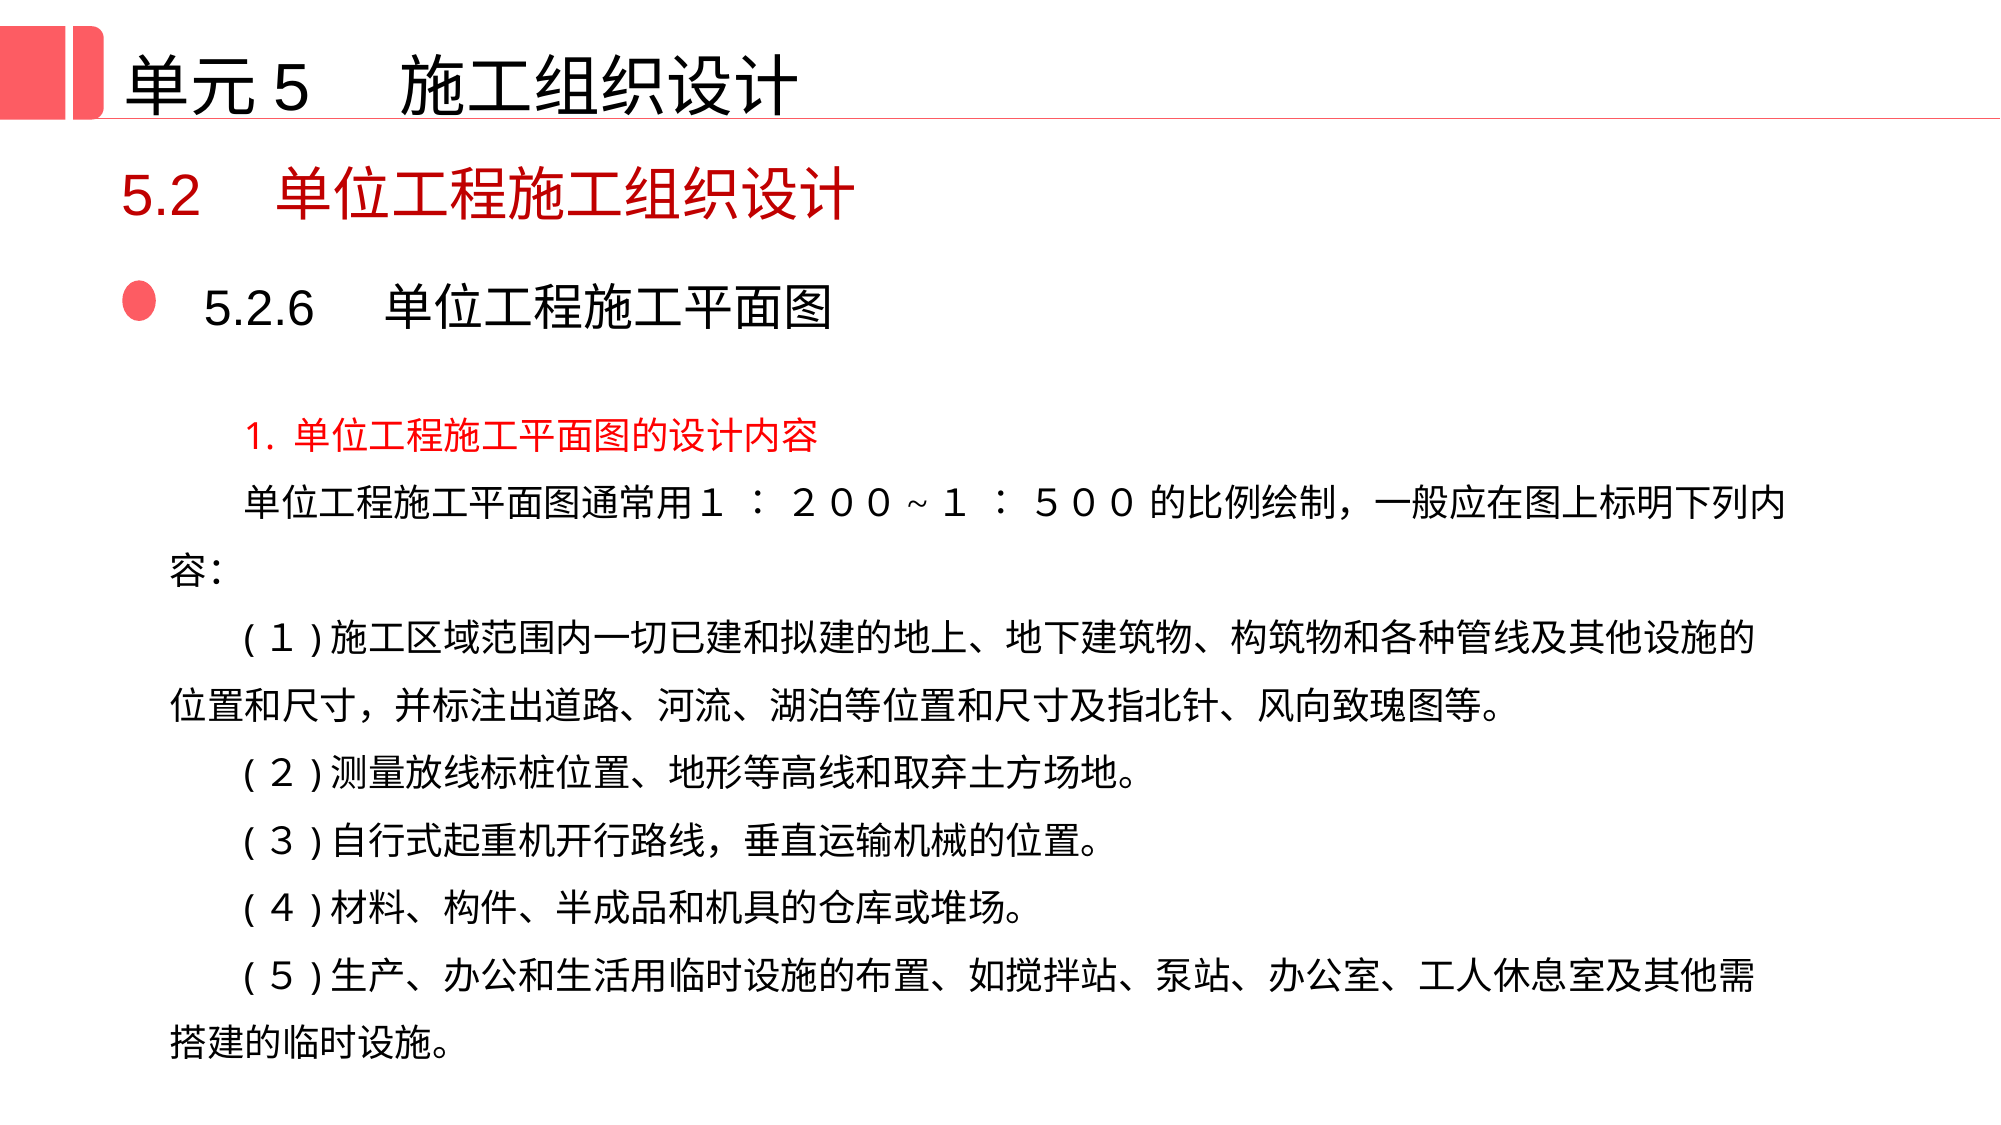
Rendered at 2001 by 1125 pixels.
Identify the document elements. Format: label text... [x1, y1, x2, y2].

text_box 1. 单位工程施工平面图的设计内容 单位工程施工平面图通常用１ ∶ ２００~１ ∶ ５００ 的比例绘制，一般应在图上标明下列内容： (１)施工区域范围内一切已建和拟建的地上、地下建筑物、构筑物和各种管线及其他设施的位置和尺寸，并标注出道路、河流、湖泊等位置和尺寸及指北针、风向致瑰图等。 (２)测量放线标桩位置、地形等高线和取弃土方场地。 (３)自行式起重机开行路线，垂直运输机械的位置。 (４)材料、构件、半成品和机具的仓库或堆场。 (５)生产、办公和生活用临时设施的布置、如搅拌站、泵站、办公室、工人休息室及其他需搭建的临时设施。 [154, 381, 1804, 1072]
text_box [122, 280, 156, 321]
text_box 5.2.6 单位工程施工平面图 [189, 268, 1288, 344]
text_box 5.2 单位工程施工组织设计 [106, 149, 872, 235]
list 单元5 施工组织设计 [108, 12, 1891, 248]
